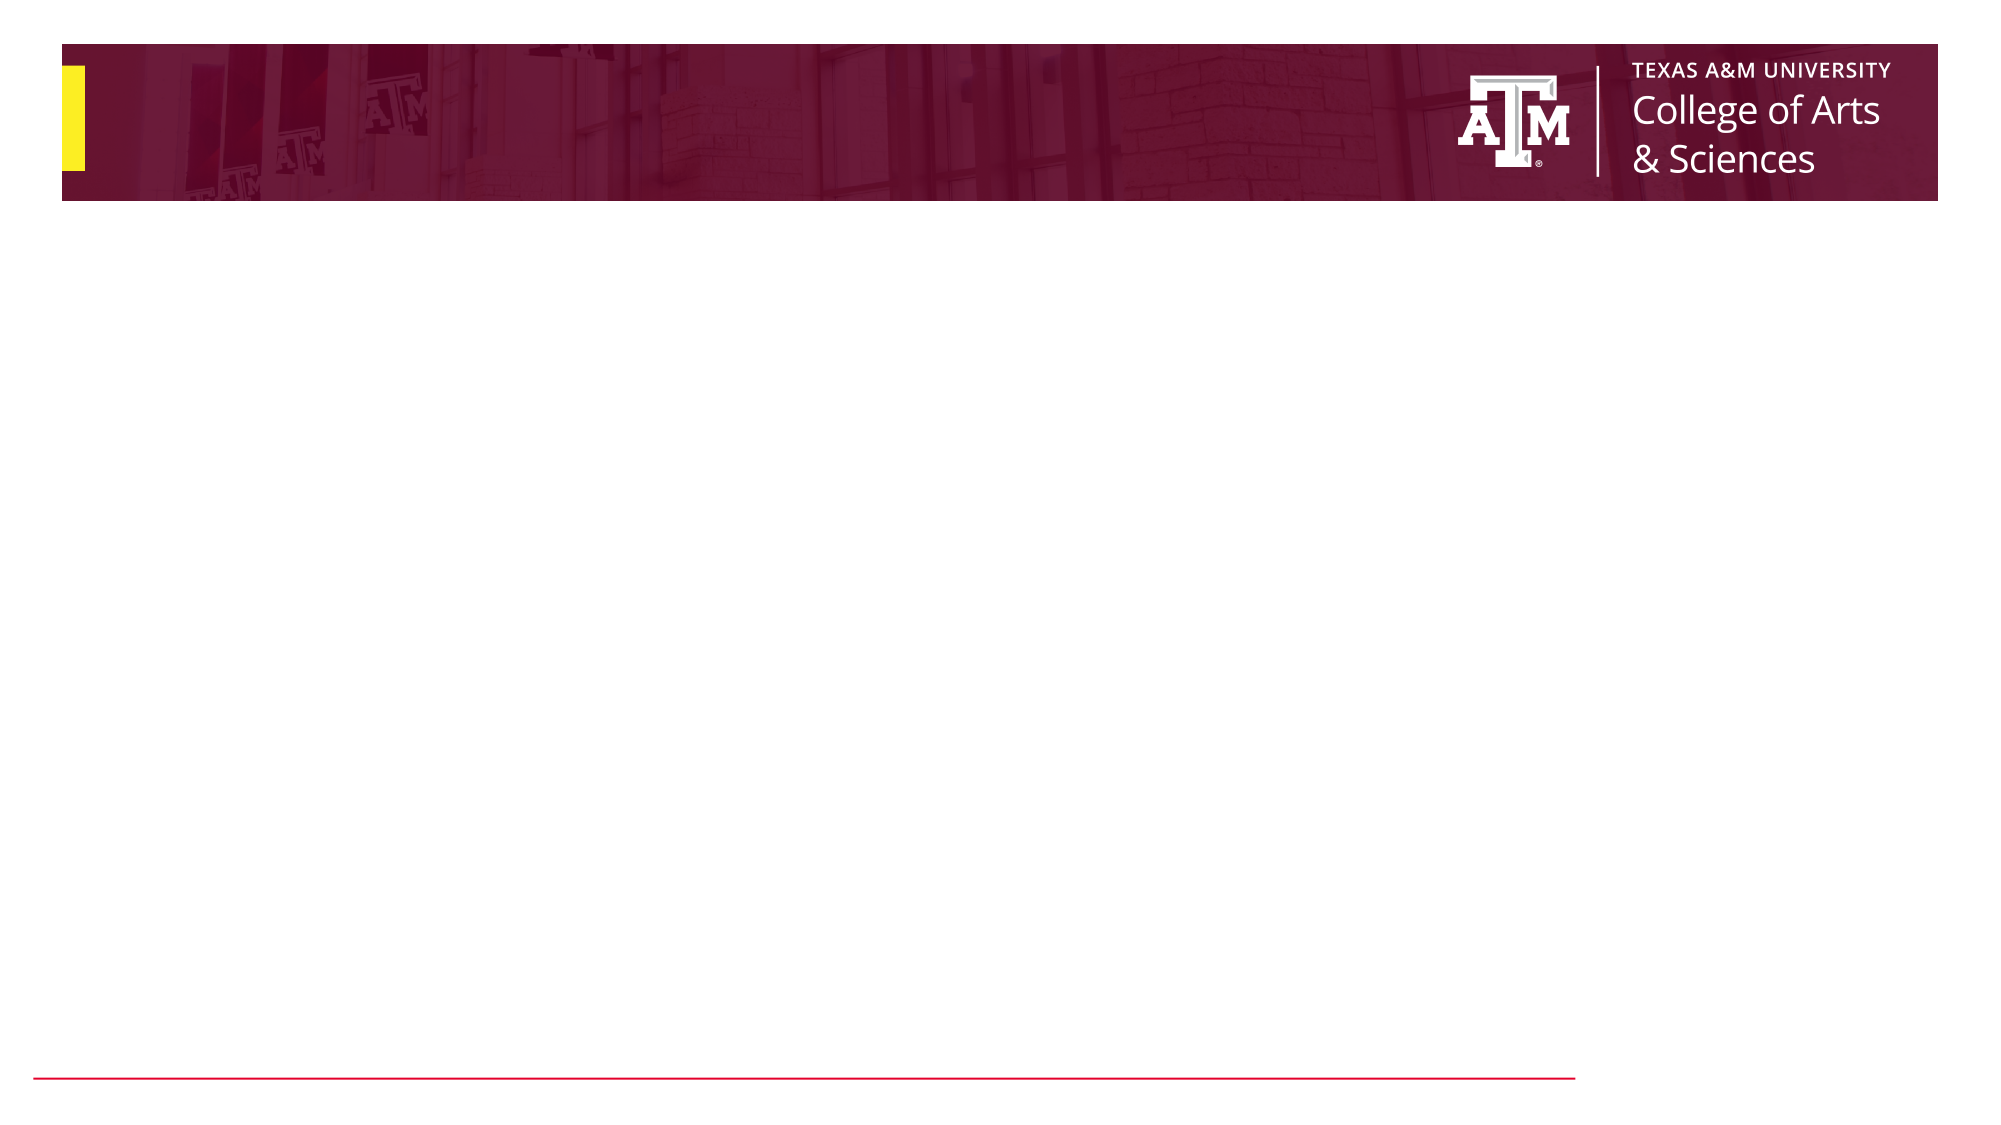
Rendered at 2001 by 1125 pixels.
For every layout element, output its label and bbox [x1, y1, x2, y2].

picture [62, 44, 1938, 201]
